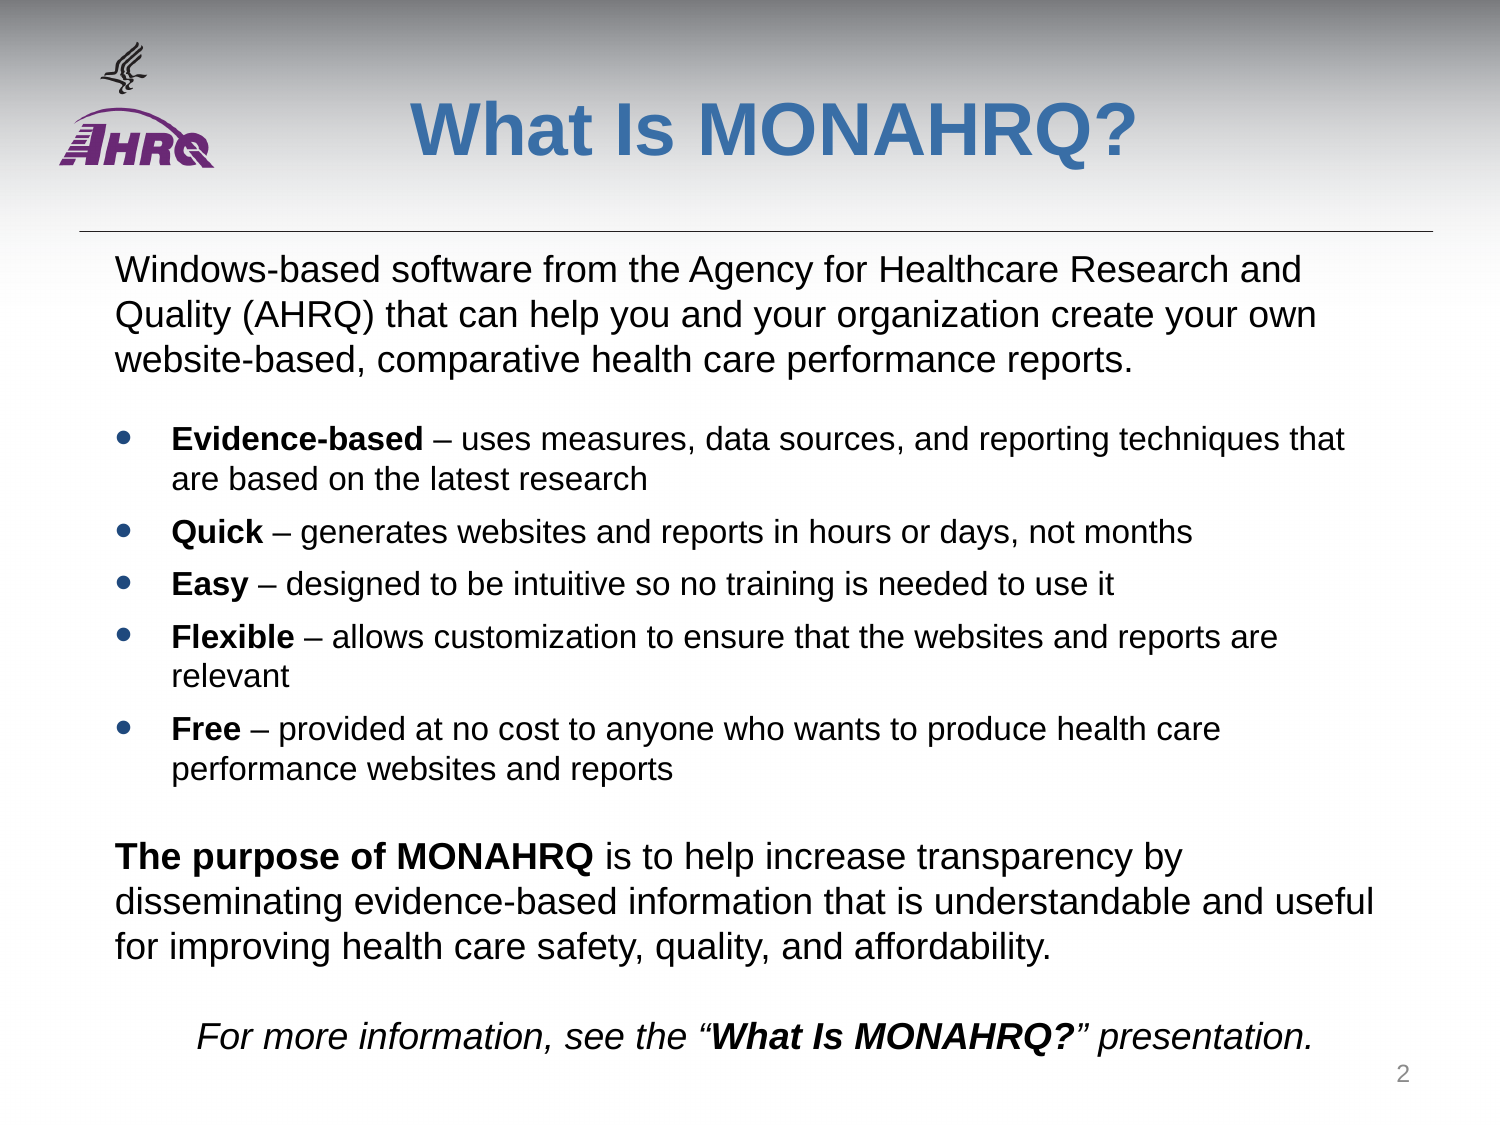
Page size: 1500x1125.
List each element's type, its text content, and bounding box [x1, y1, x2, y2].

slide_number 2 [1075, 1042, 1426, 1103]
picture [0, 0, 1500, 1125]
list Windows-based software from the Agency for Healthcare Research and Quality (AHRQ) that can help you and your organization create your own website-based, comparative health care performance reports. Evidence-based – uses measures, data sources, and reporting techniques that are based on the latest research Quick – generates websites and reports in hours or days, not months Easy – designed to be intuitive so no training is needed to use it Flexible – allows customization to ensure that the websites and reports are relevant Free – provided at no cost to anyone who wants to produce health care performance websites and reports The purpose of MONAHRQ is to help increase transparency by disseminating evidence-based information that is understandable and useful for improving health care safety, quality, and affordability. For more information, see the “What Is MONAHRQ?” presentation. [99, 237, 1412, 1063]
title What Is MONAHRQ? [249, 50, 1300, 200]
